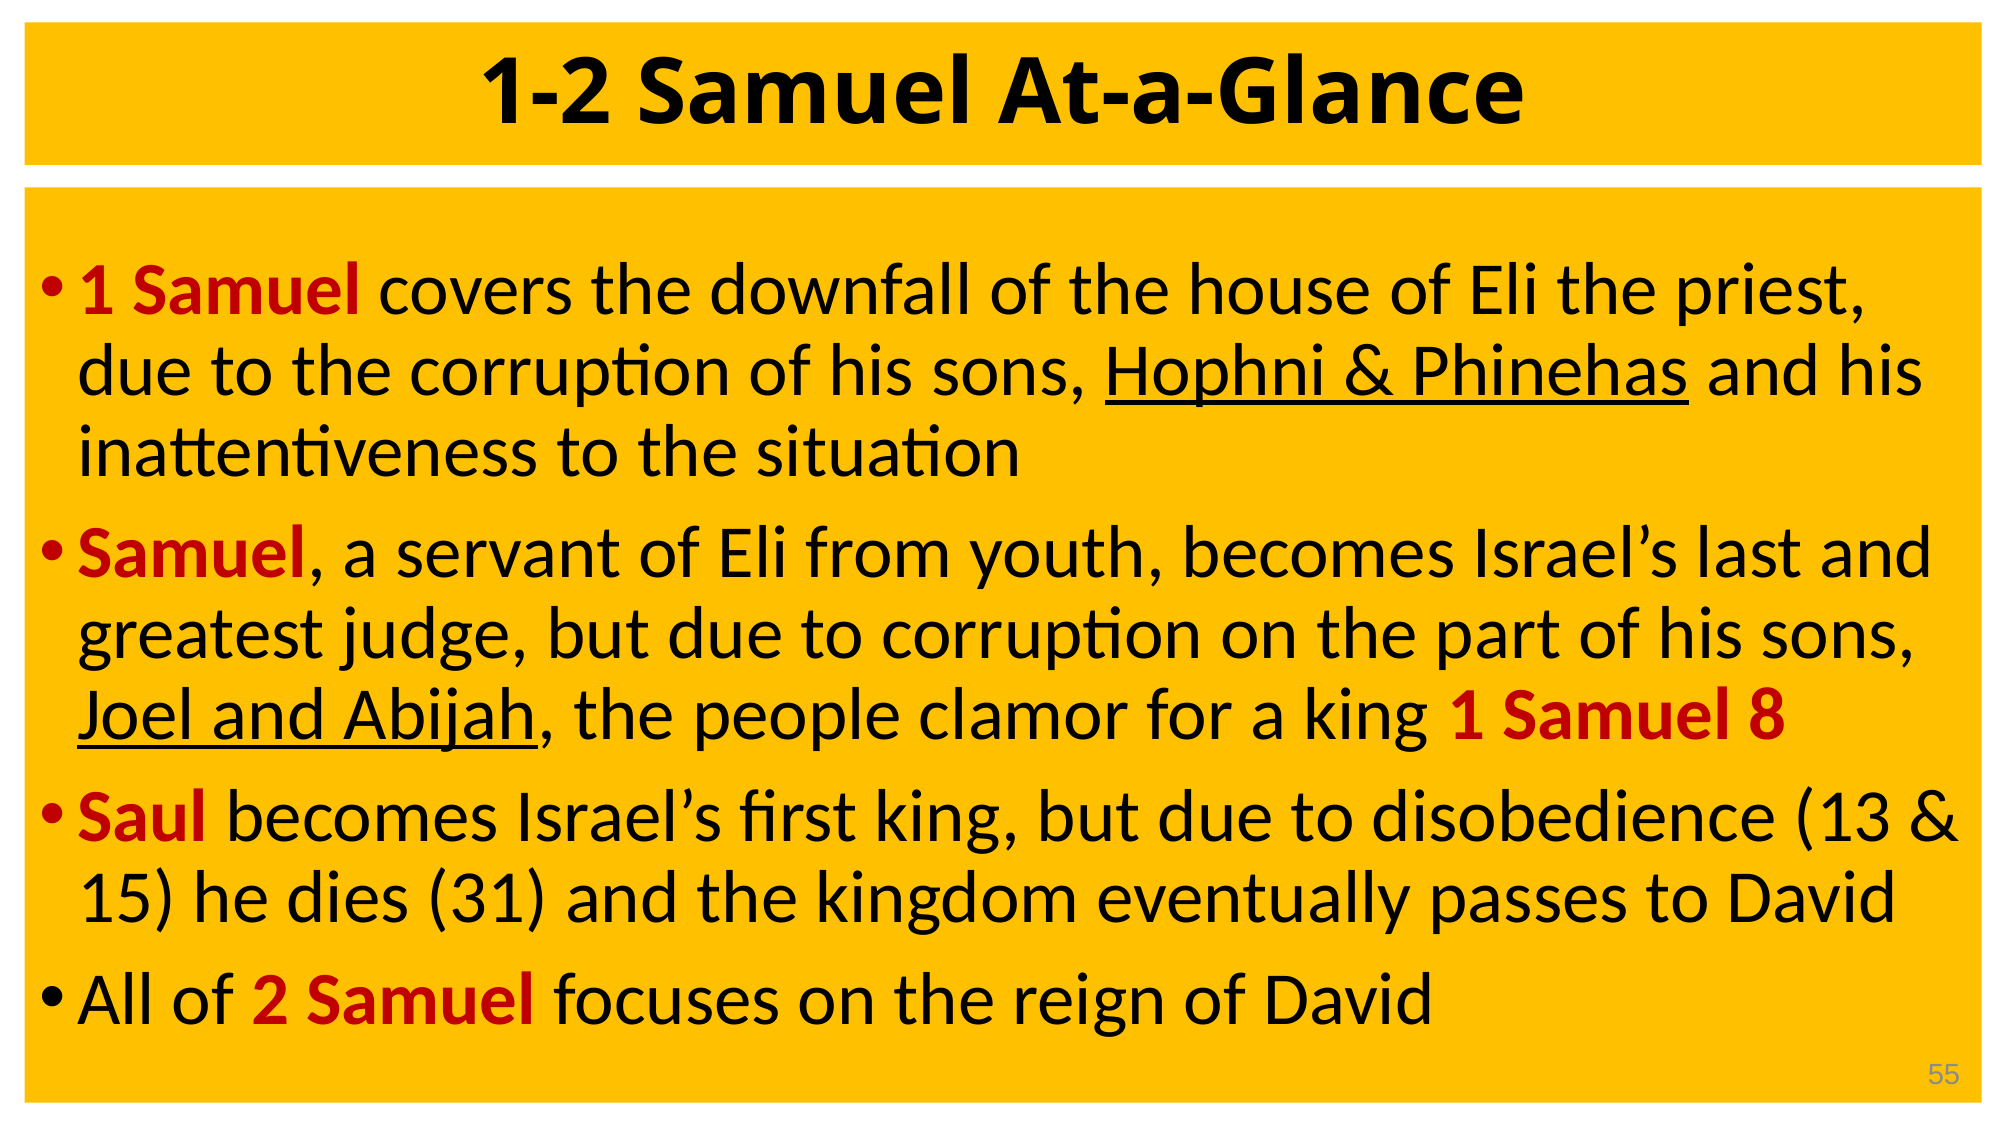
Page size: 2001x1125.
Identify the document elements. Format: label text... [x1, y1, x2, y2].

slide_number 55 [1525, 1042, 1976, 1103]
title 1-2 Samuel At-a-Glance [24, 22, 1982, 165]
list 1 Samuel covers the downfall of the house of Eli the priest, due to the corruption of his sons, Hophni & Phinehas and his inattentiveness to the situation Samuel, a servant of Eli from youth, becomes Israel’s last and greatest judge, but due to corruption on the part of his sons, Joel and Abijah, the people clamor for a king 1 Samuel 8 Saul becomes Israel’s first king, but due to disobedience (13 & 15) he dies (31) and the kingdom eventually passes to David All of 2 Samuel focuses on the reign of David [24, 187, 1982, 1103]
